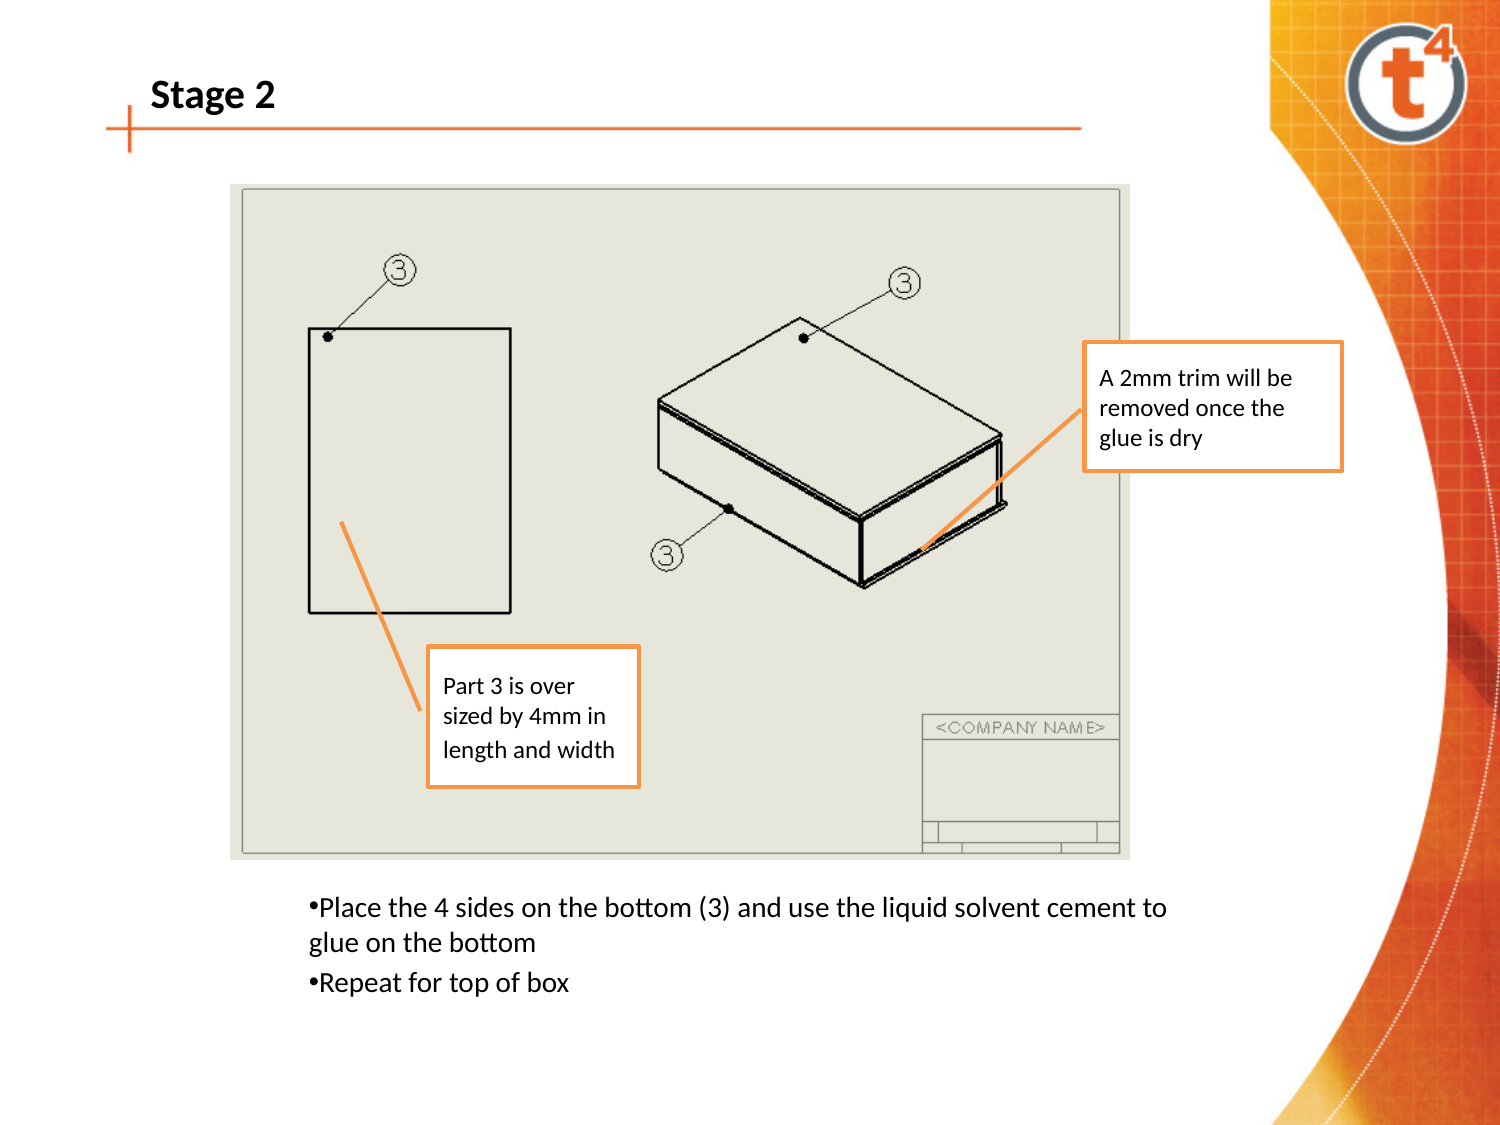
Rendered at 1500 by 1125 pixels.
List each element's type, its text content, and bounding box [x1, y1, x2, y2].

title Stage 2 [135, 30, 1036, 125]
list Place the 4 sides on the bottom (3) and use the liquid solvent cement to glue on the bottom Repeat for top of box [293, 880, 1195, 1013]
picture [0, 0, 1500, 1125]
text_box A 2mm trim will be removed once the glue is dry [1136, 340, 1344, 473]
